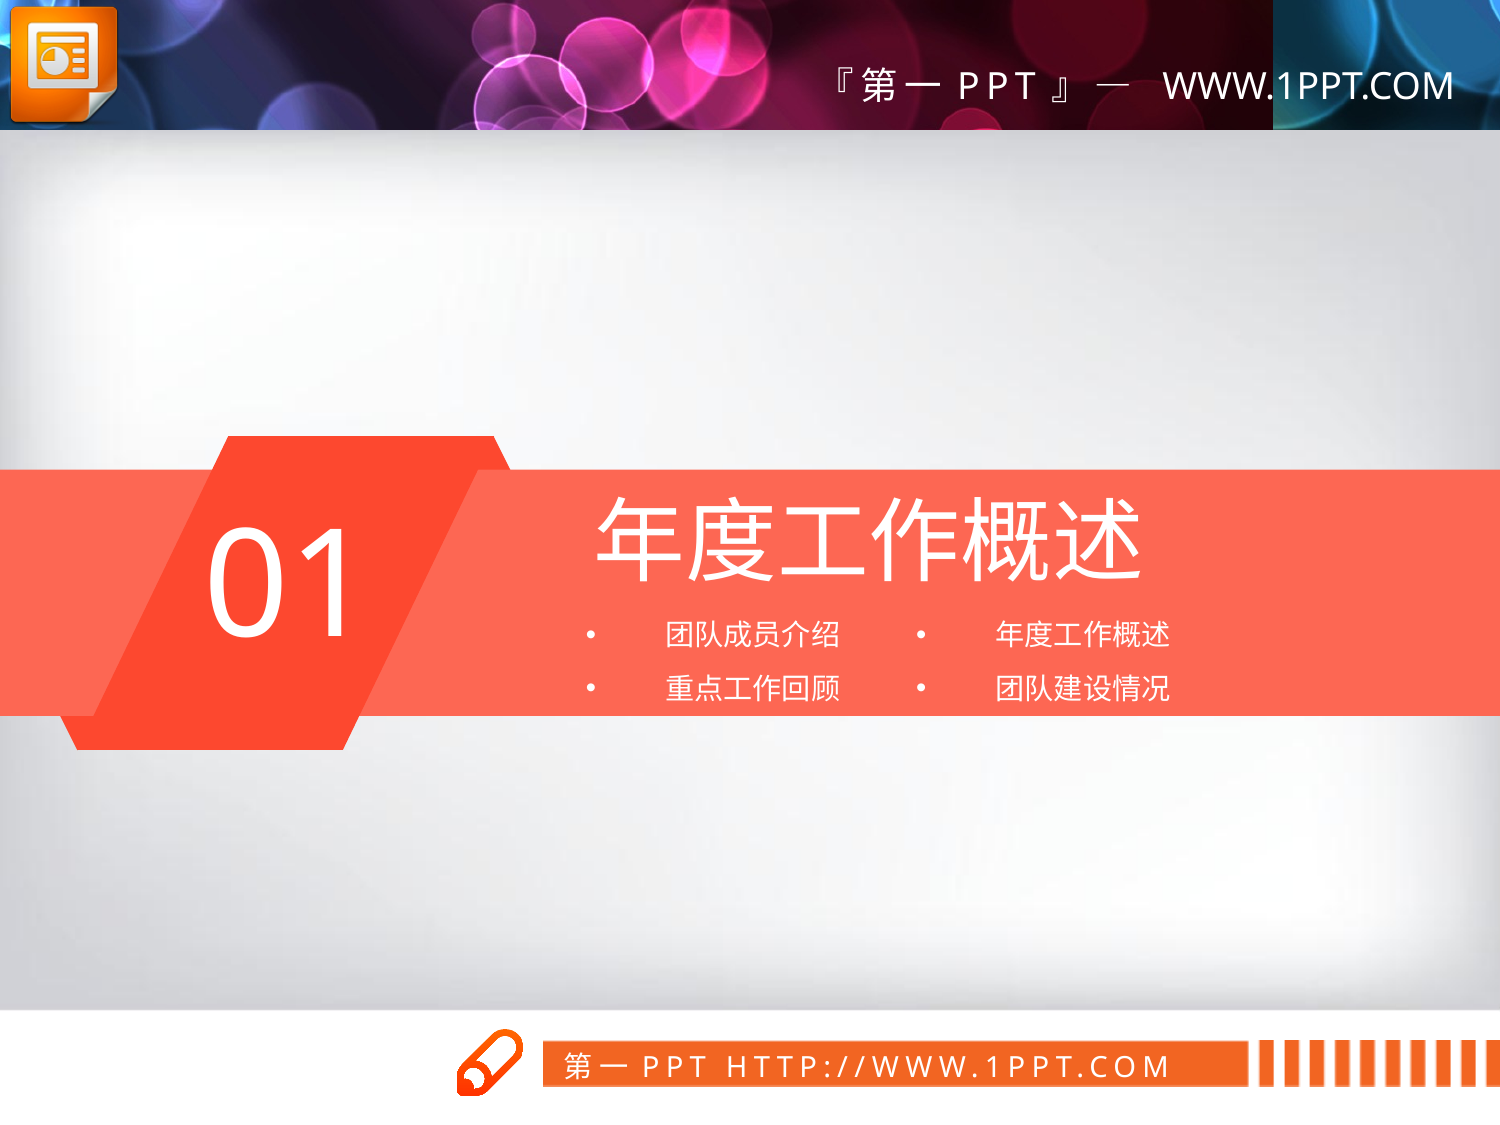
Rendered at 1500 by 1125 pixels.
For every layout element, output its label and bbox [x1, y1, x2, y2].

picture [543, 1040, 1500, 1087]
text_box [303, 529, 341, 635]
picture [0, 751, 1500, 1012]
text_box [344, 435, 1500, 751]
text_box [0, 435, 227, 751]
text_box [211, 528, 281, 637]
picture [0, 0, 1500, 435]
